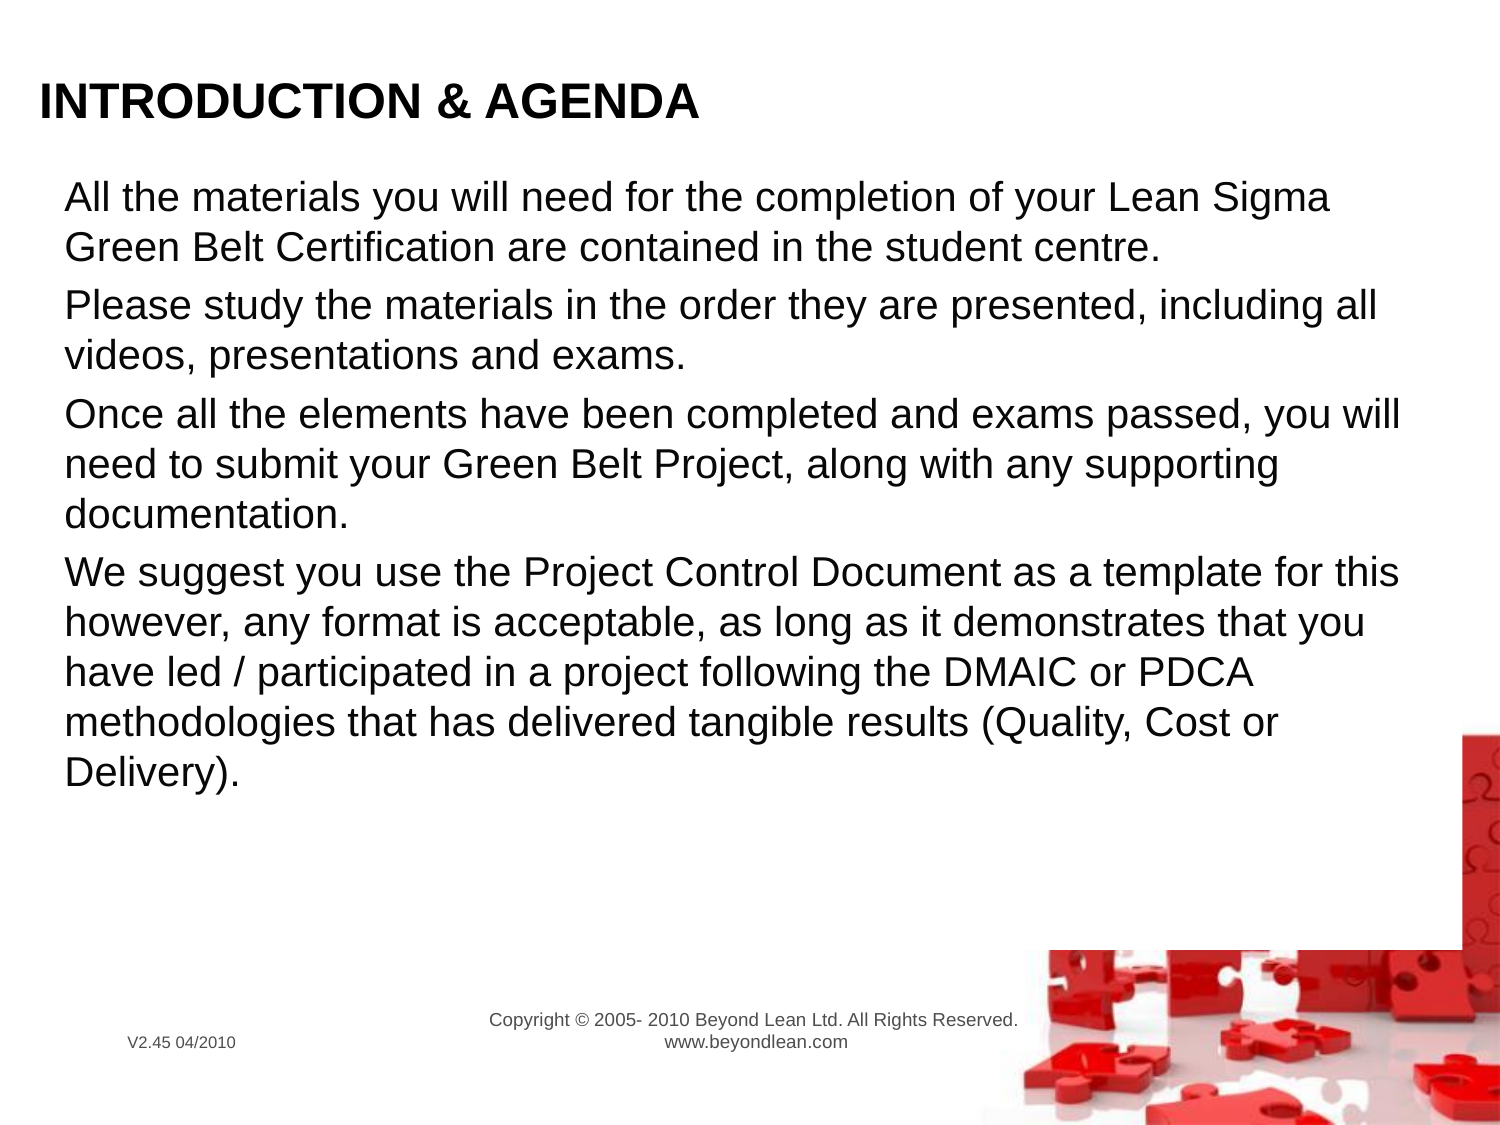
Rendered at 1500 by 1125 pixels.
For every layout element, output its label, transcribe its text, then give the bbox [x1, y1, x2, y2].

list All the materials you will need for the completion of your Lean Sigma Green Belt Certification are contained in the student centre. Please study the materials in the order they are presented, including all videos, presentations and exams. Once all the elements have been completed and exams passed, you will need to submit your Green Belt Project, along with any supporting documentation. We suggest you use the Project Control Document as a template for this however, any format is acceptable, as long as it demonstrates that you have led / participated in a project following the DMAIC or PDCA methodologies that has delivered tangible results (Quality, Cost or Delivery). [49, 162, 1463, 951]
picture [0, 0, 1500, 1125]
text_box INTRODUCTION & AGENDA [24, 18, 1076, 178]
